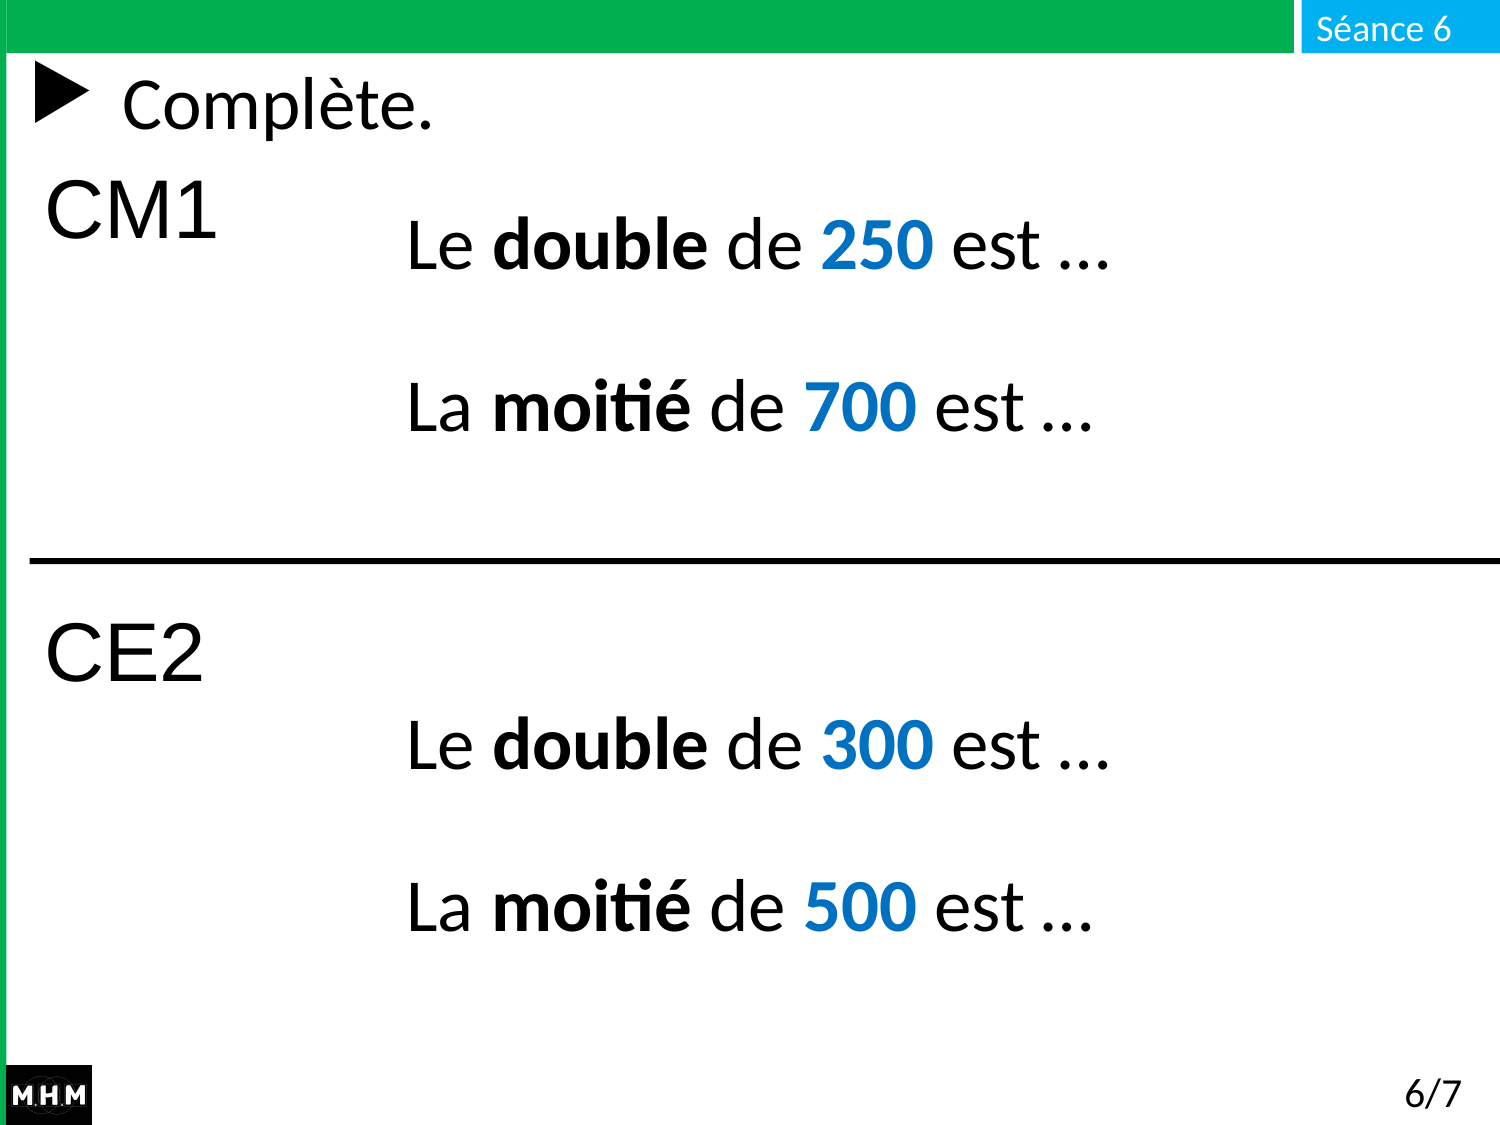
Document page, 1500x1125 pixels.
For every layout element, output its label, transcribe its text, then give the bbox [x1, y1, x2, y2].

text_box Le double de 250 est … La moitié de 700 est … [391, 180, 1128, 473]
picture [6, 1065, 92, 1125]
text_box Le double de 300 est … La moitié de 500 est … [391, 679, 1128, 972]
text_box 6/7 [1389, 1064, 1500, 1125]
text_box CE2 [29, 590, 1004, 699]
text_box CM1 [29, 147, 1004, 256]
title Complète. [13, 58, 1397, 154]
